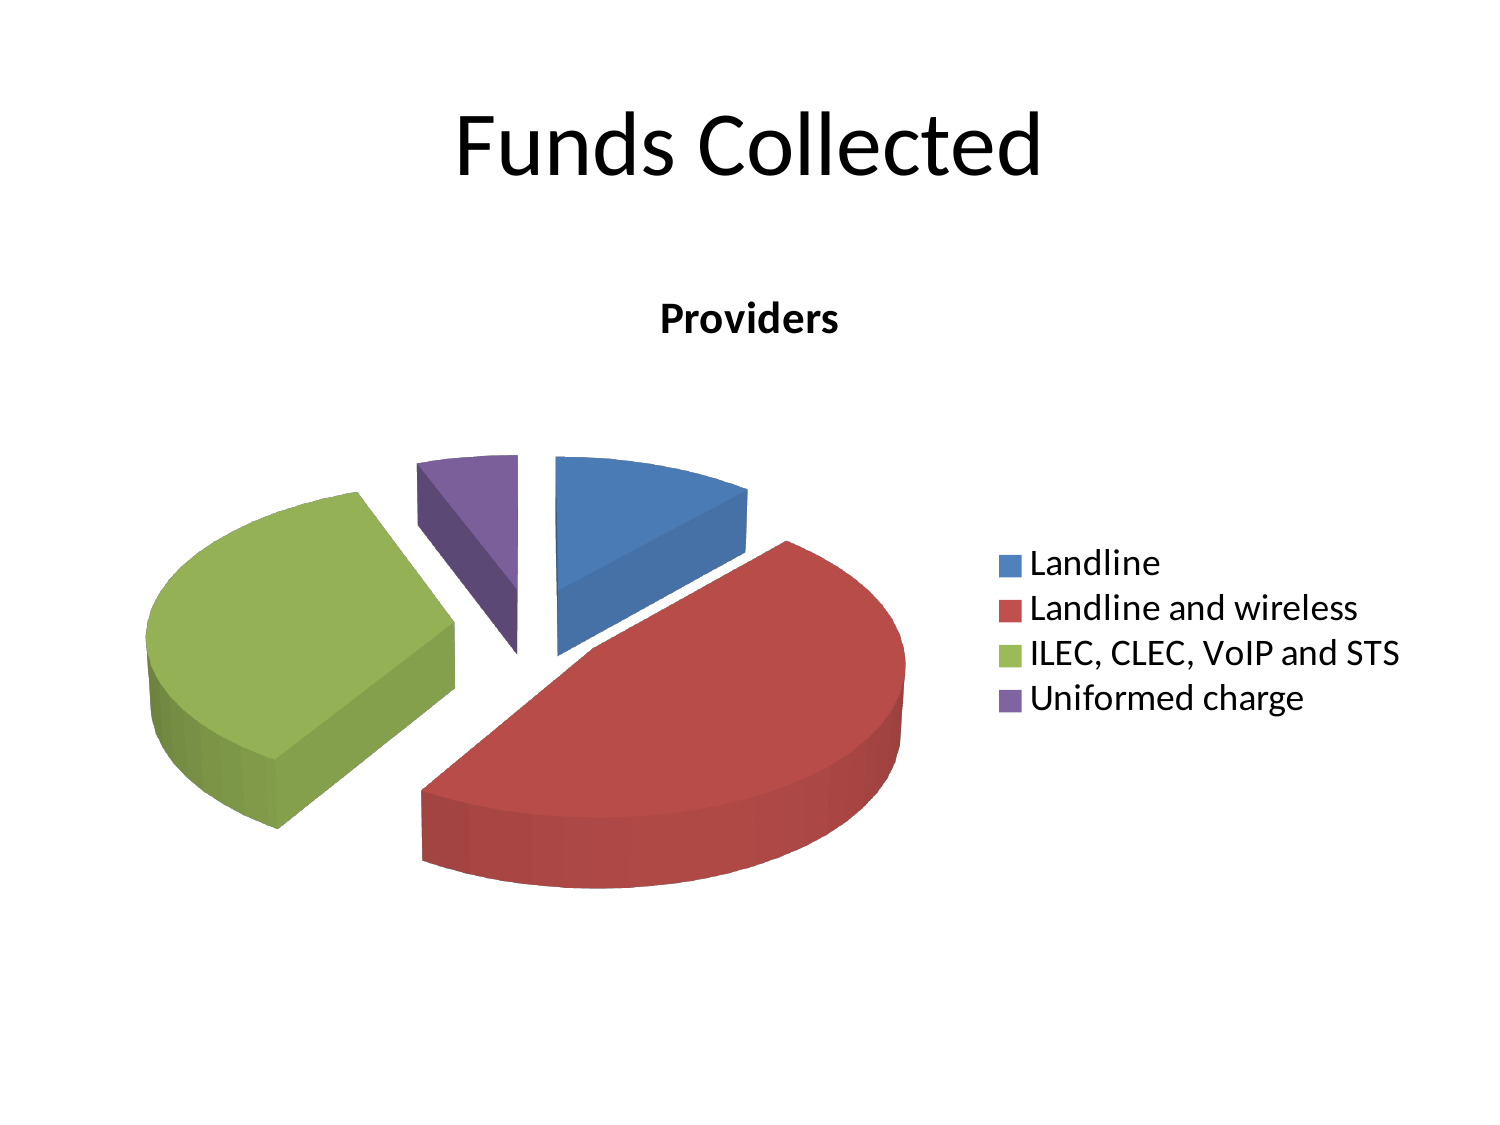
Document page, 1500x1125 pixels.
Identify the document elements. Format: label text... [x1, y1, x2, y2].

title Funds Collected [75, 45, 1425, 233]
chart [74, 262, 1426, 1006]
